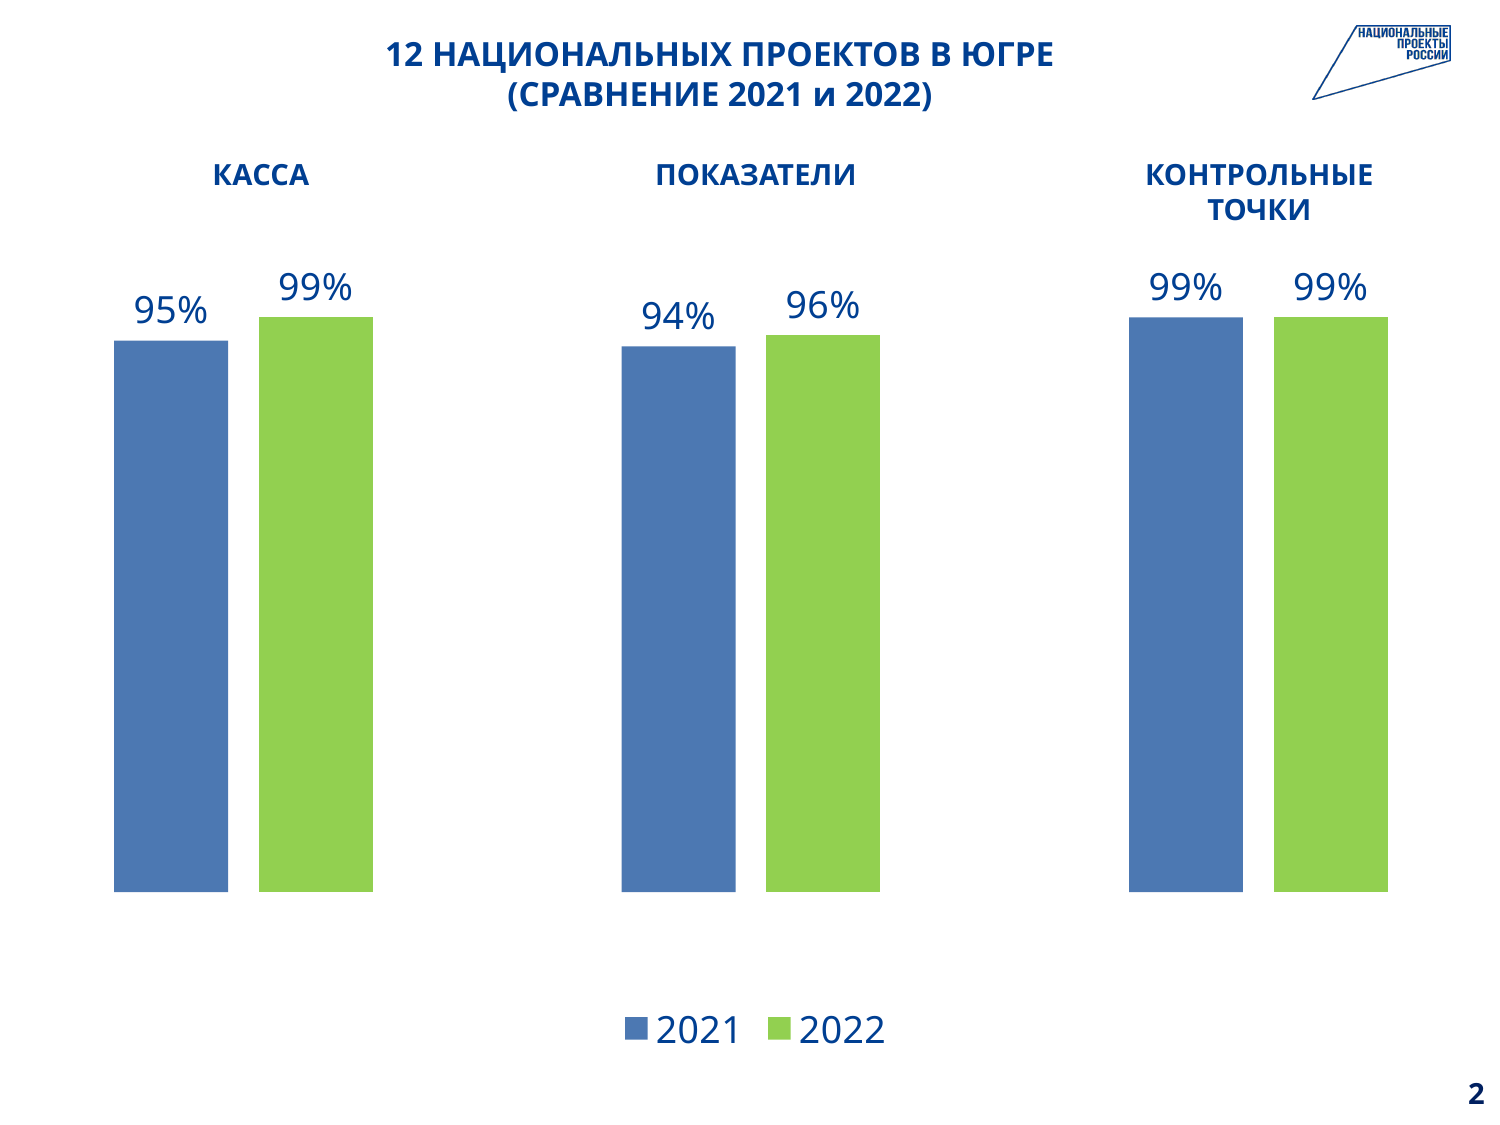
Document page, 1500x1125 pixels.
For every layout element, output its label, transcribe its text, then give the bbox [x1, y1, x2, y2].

text_box КАССА [89, 149, 433, 198]
text_box КОНТРОЛЬНЫЕ ТОЧКИ [1079, 149, 1440, 198]
text_box ПОКАЗАТЕЛИ [620, 148, 892, 198]
slide_number 2 [1149, 1070, 1500, 1125]
picture [1311, 24, 1451, 100]
chart [0, 199, 1500, 1063]
text_box 12 НАЦИОНАЛЬНЫХ ПРОЕКТОВ В ЮГРЕ (СРАВНЕНИЕ 2021 и 2022) [167, 25, 1274, 93]
